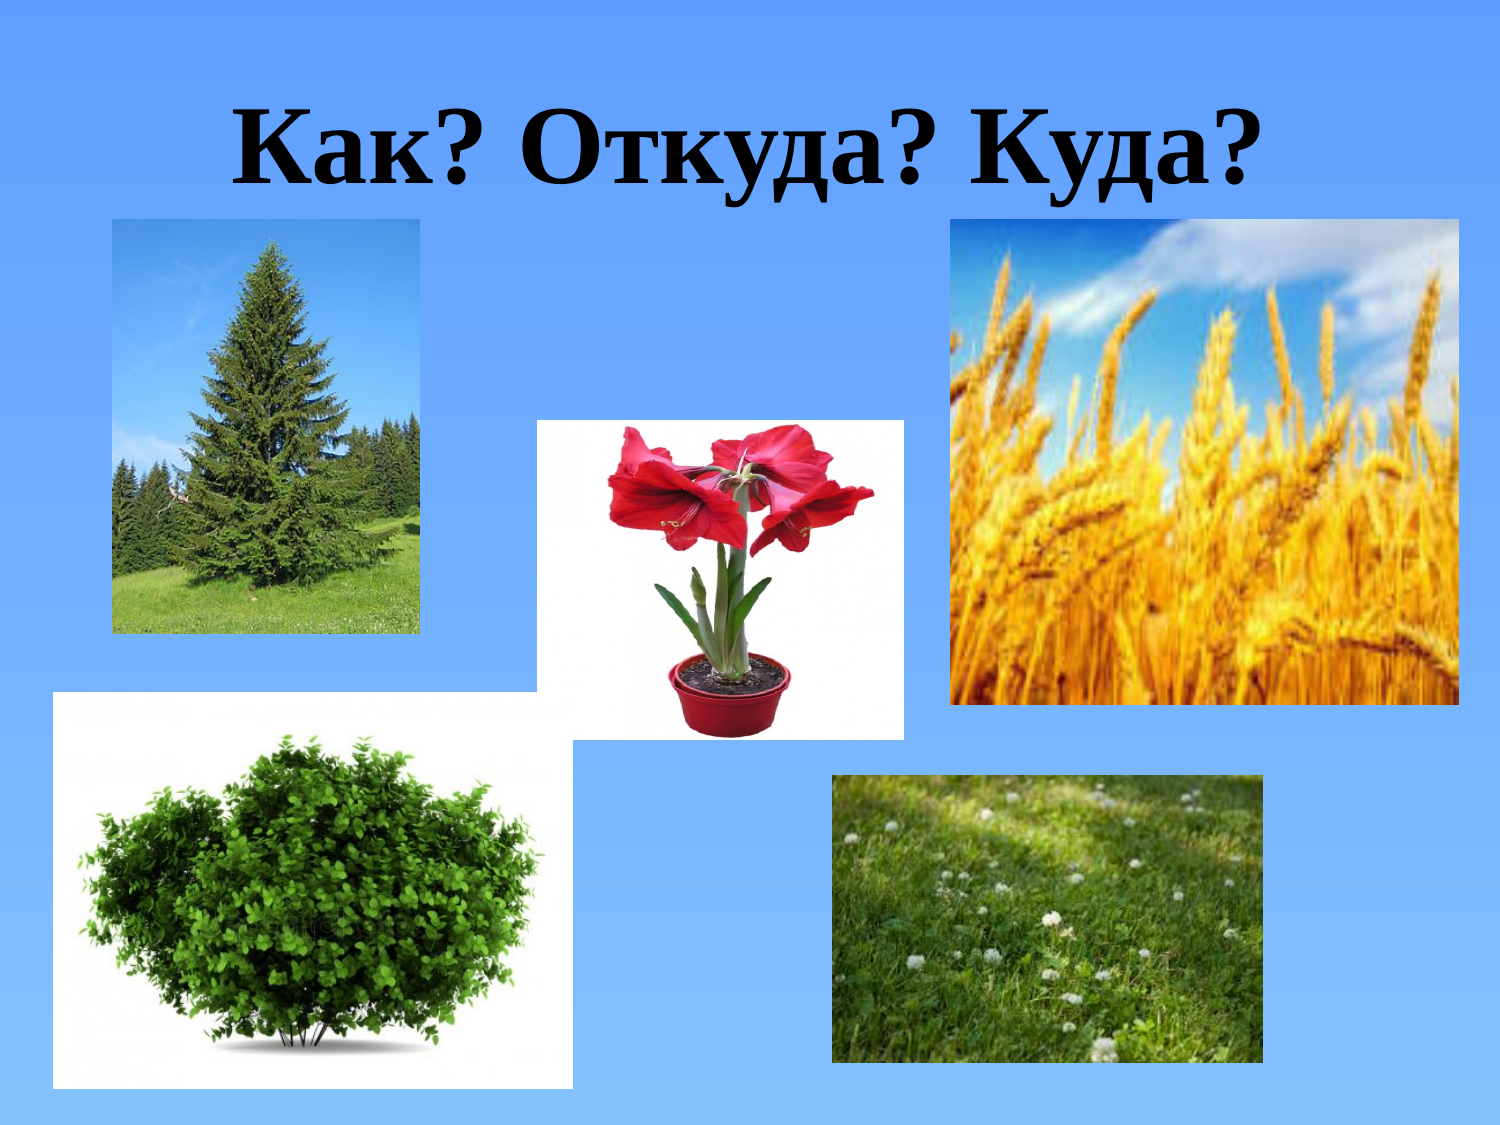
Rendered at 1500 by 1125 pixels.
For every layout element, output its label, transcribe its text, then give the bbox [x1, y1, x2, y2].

picture [52, 420, 904, 1089]
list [111, 219, 420, 634]
picture [832, 774, 1263, 1063]
title Как? Откуда? Куда? [75, 45, 1425, 233]
picture [950, 219, 1459, 705]
